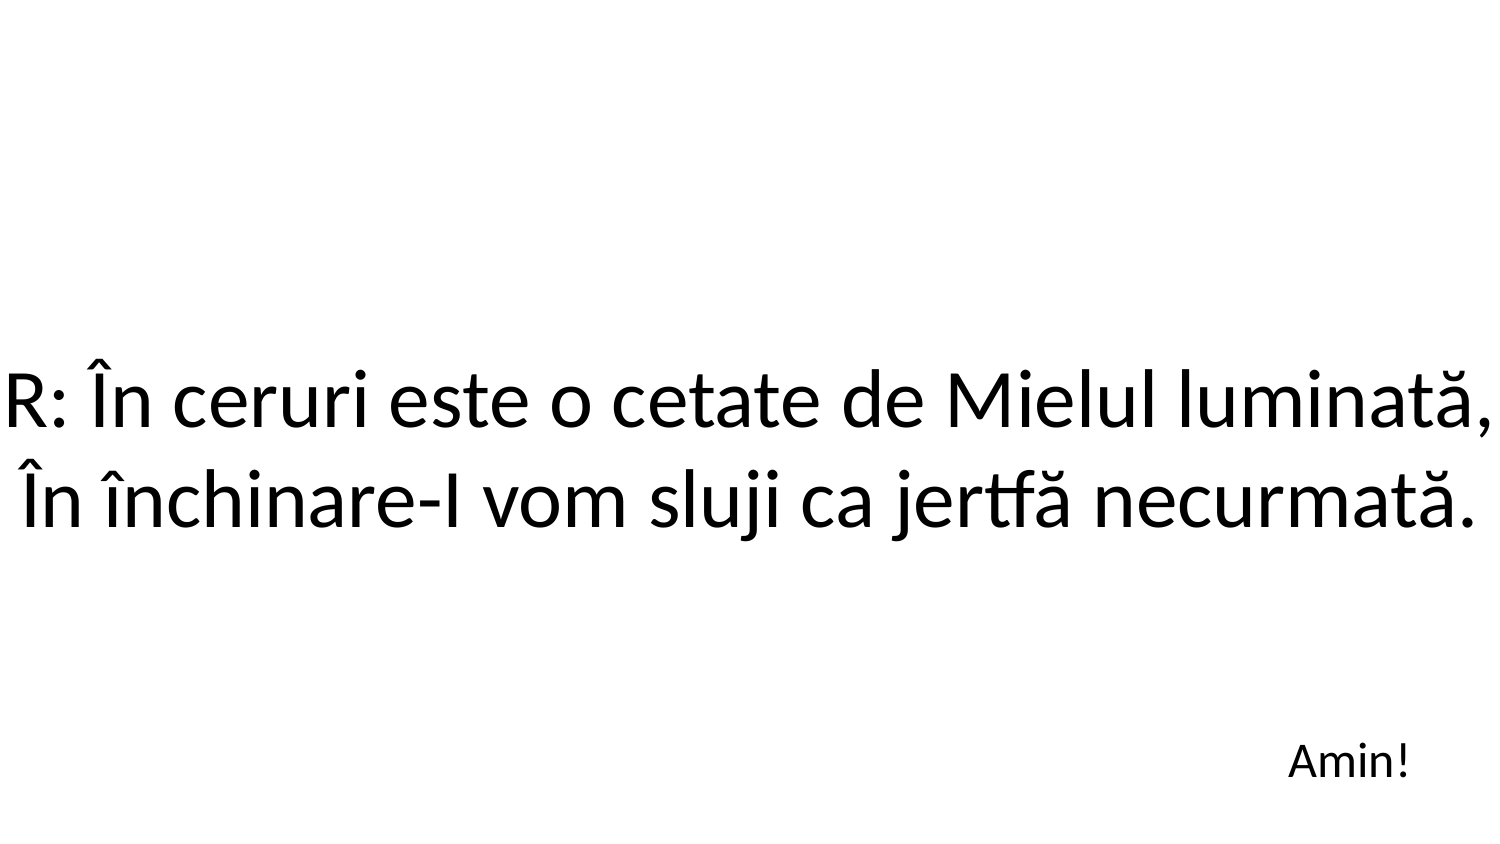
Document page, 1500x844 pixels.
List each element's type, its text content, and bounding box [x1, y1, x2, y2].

text_box Amin! [1273, 674, 1427, 795]
text_box R: În ceruri este o cetate de Mielul luminată, În închinare-I vom sluji ca jertfă necurmată. [0, 292, 1500, 552]
